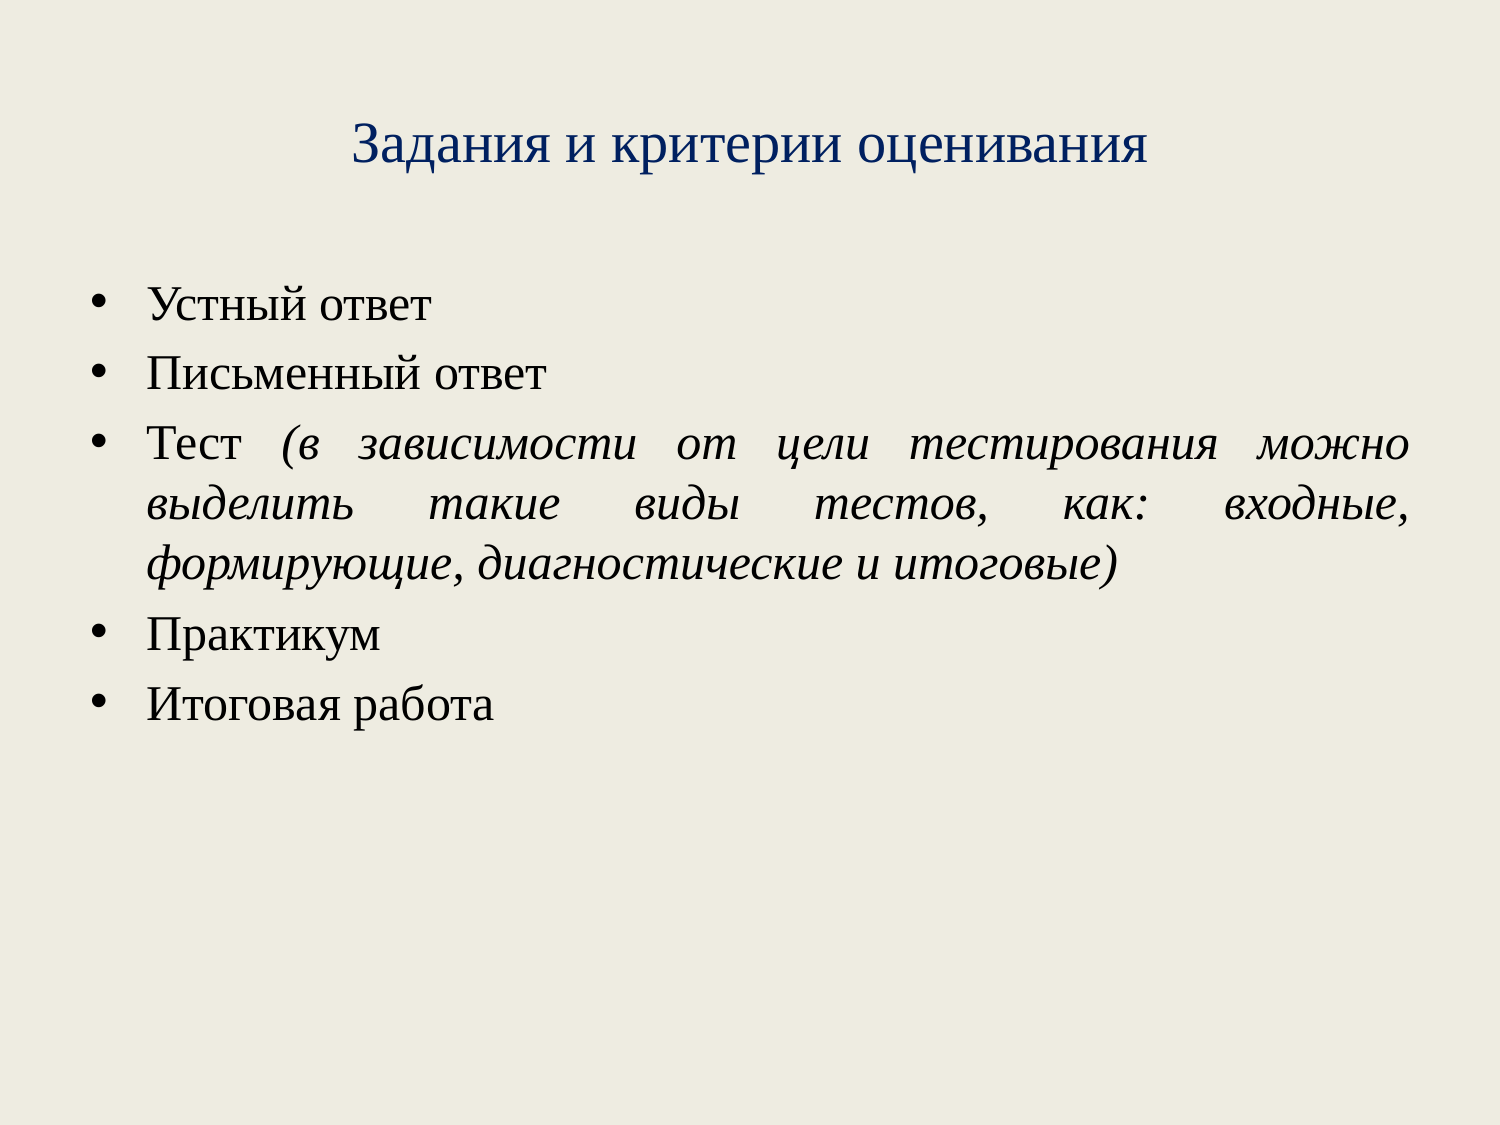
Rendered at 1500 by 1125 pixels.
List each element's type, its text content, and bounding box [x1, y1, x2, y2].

list Устный ответ Письменный ответ Тест (в зависимости от цели тестирования можно выделить такие виды тестов, как: входные, формирующие, диагностические и итоговые) Практикум Итоговая работа [75, 262, 1425, 1005]
title Задания и критерии оценивания [75, 45, 1425, 233]
